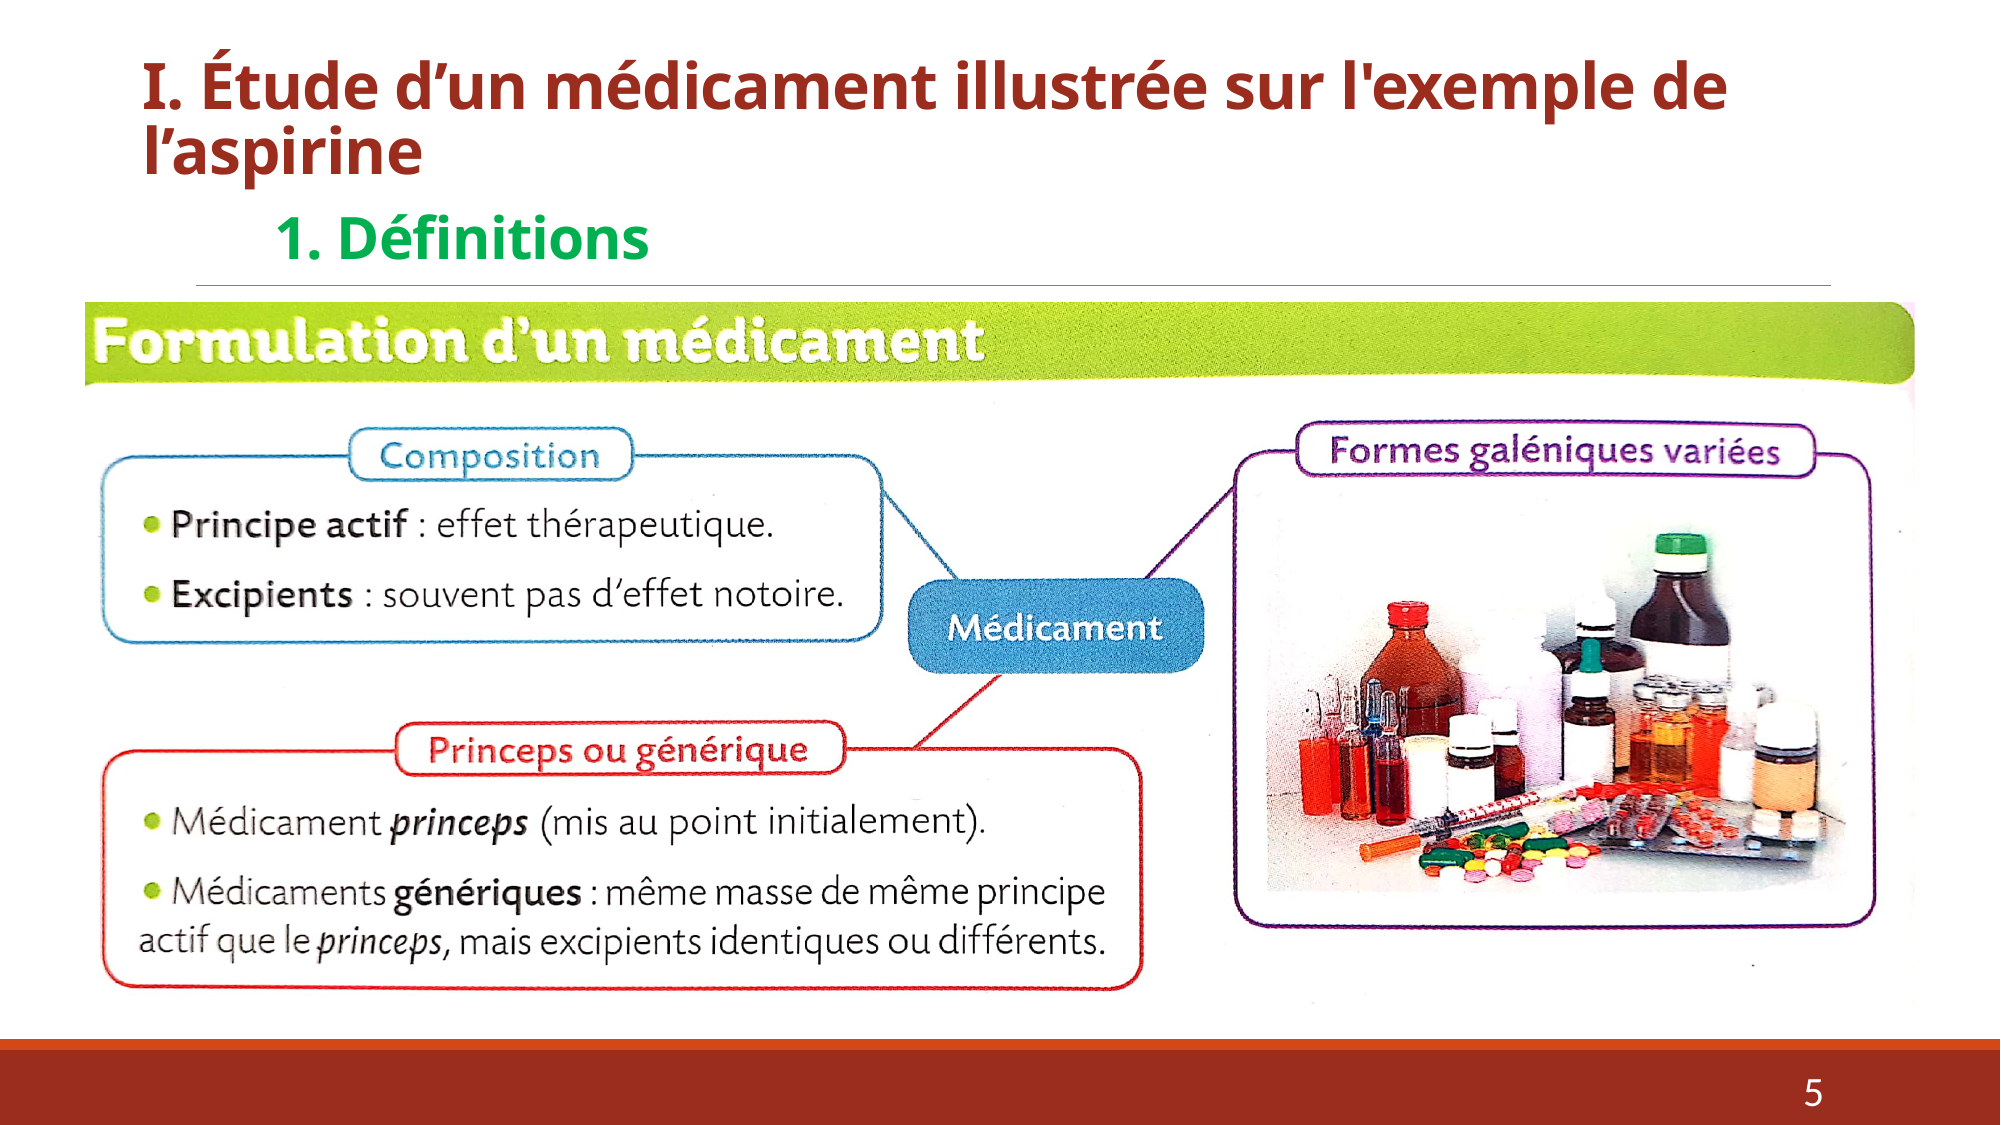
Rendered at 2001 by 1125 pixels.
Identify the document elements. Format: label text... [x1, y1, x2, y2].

slide_number 5 [1624, 1059, 1840, 1120]
picture [84, 302, 1916, 1008]
text_box I. Étude d’un médicament illustrée sur l'exemple de l’aspirine 1. Définitions [127, 47, 1840, 286]
